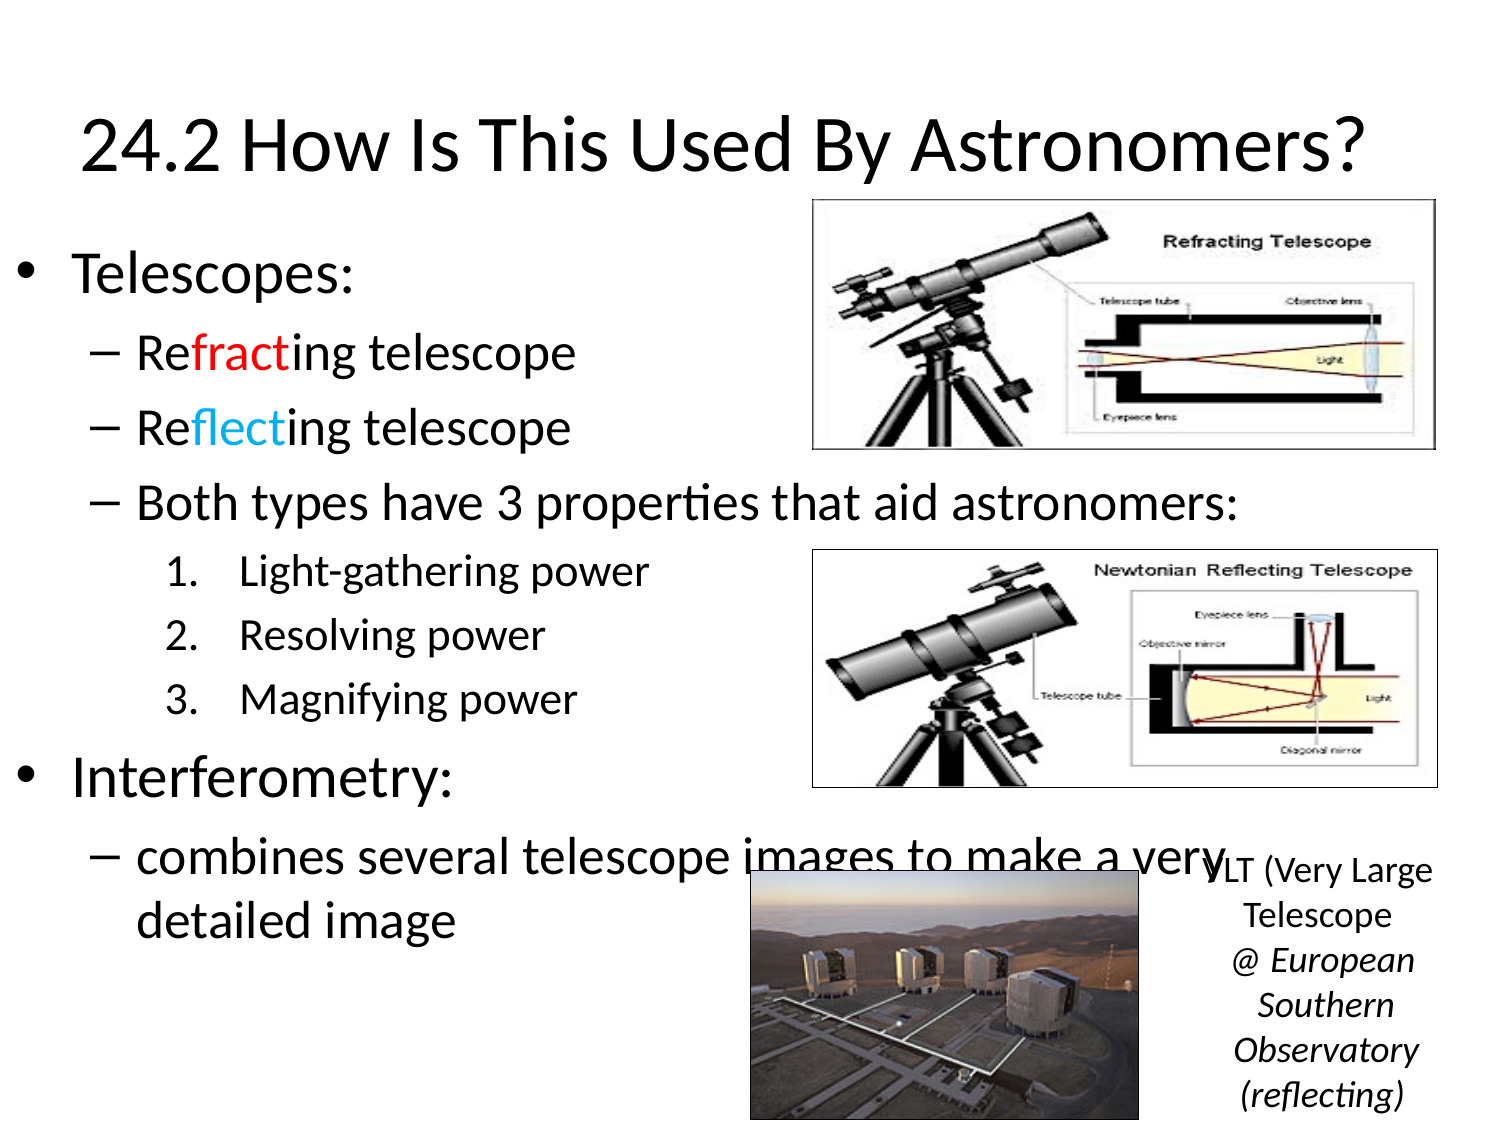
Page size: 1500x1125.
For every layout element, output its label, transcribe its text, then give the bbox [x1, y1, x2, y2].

text_box VLT (Very Large Telescope @ European Southern Observatory (reflecting) [1187, 837, 1457, 1122]
list Telescopes: Refracting telescope Reflecting telescope Both types have 3 properties that aid astronomers: Light-gathering power Resolving power Magnifying power Interferometry: combines several telescope images to make a very detailed image [0, 224, 1351, 968]
picture [812, 549, 1438, 788]
picture [749, 869, 1139, 1121]
title 24.2 How Is This Used By Astronomers? [24, 45, 1425, 224]
picture [812, 199, 1436, 451]
